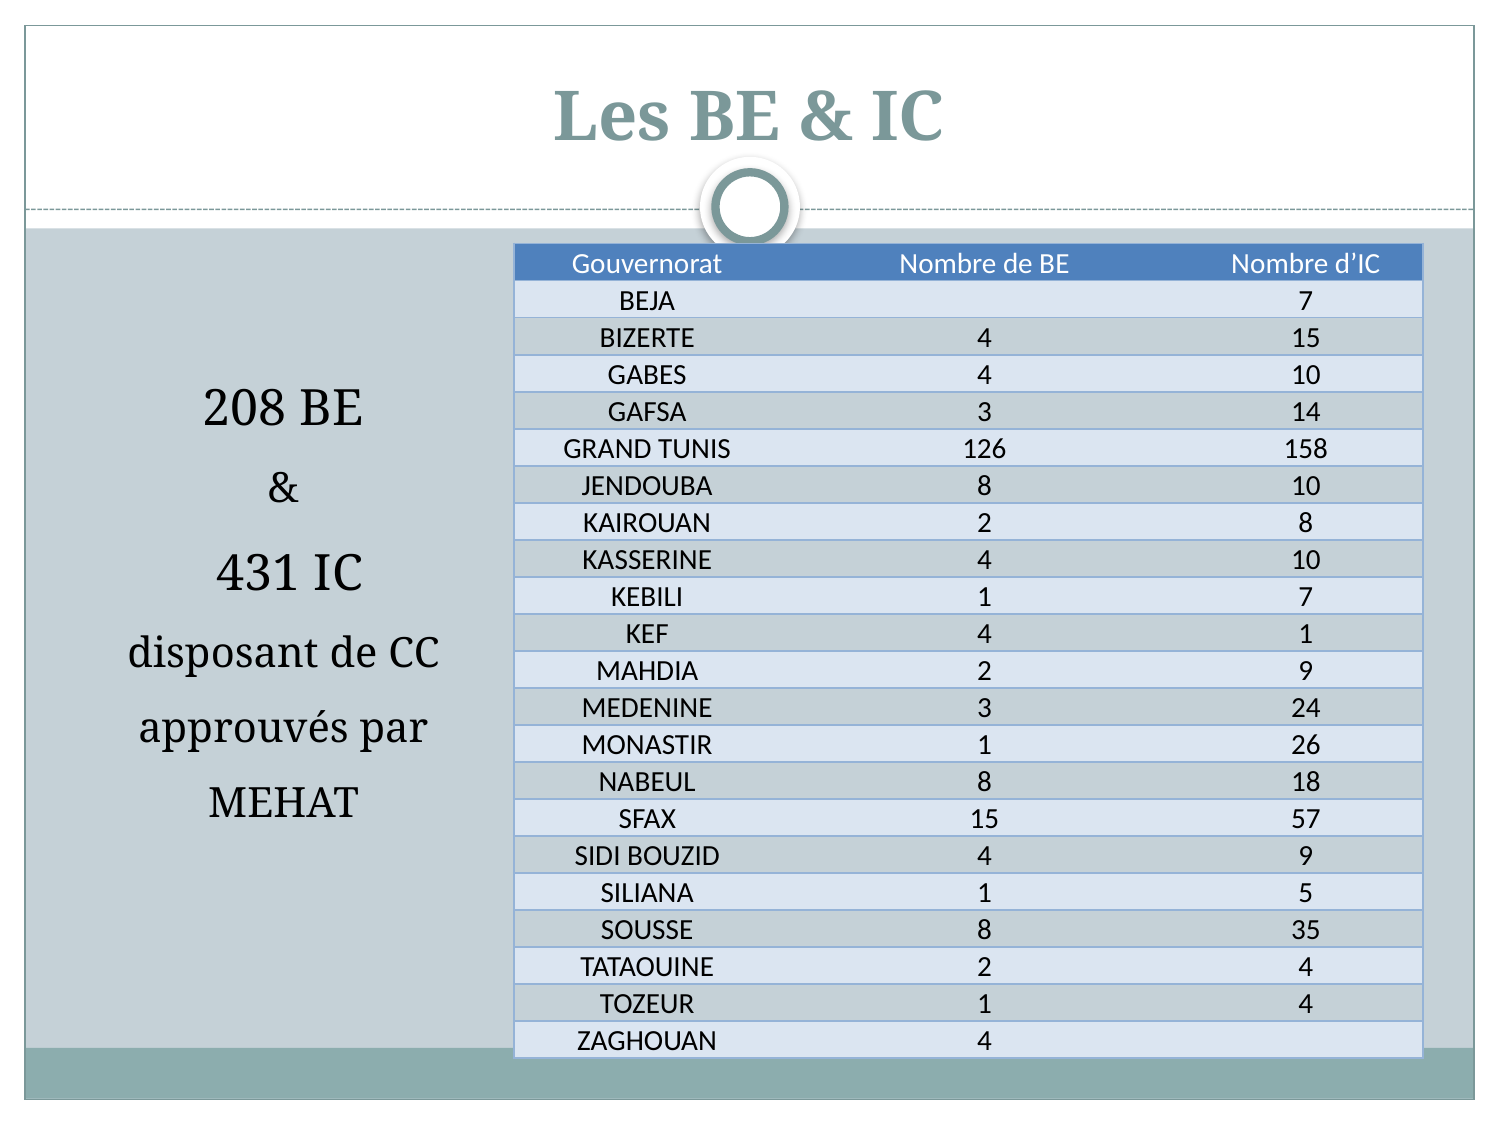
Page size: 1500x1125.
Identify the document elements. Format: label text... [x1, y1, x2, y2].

table_cell KAIROUAN [515, 504, 781, 539]
table_cell SILIANA [515, 874, 781, 909]
table_cell JENDOUBA [515, 467, 781, 502]
table_cell 8 [781, 467, 1188, 502]
table_cell SIDI BOUZID [515, 837, 781, 872]
table_cell MEDENINE [515, 689, 781, 724]
table_cell 2 [781, 504, 1188, 539]
table_cell 15 [1188, 318, 1422, 354]
table_cell NABEUL [515, 763, 781, 798]
table_cell 1 [781, 874, 1188, 909]
table_cell 4 [781, 318, 1188, 354]
title Les BE & IC [49, 37, 1450, 162]
table_cell SOUSSE [515, 911, 781, 946]
table_cell 26 [1188, 726, 1422, 761]
table_cell 10 [1188, 467, 1422, 502]
table_cell 8 [781, 763, 1188, 798]
table_cell 2 [781, 652, 1188, 687]
table_cell TOZEUR [515, 985, 781, 1020]
table_cell 14 [1188, 393, 1422, 428]
table_cell 4 [781, 356, 1188, 391]
table_cell [781, 281, 1188, 317]
table_cell 4 [1188, 985, 1422, 1020]
table_cell ZAGHOUAN [515, 1022, 781, 1057]
table_cell 3 [781, 689, 1188, 724]
table_cell 4 [781, 615, 1188, 650]
table_cell BEJA [515, 281, 781, 317]
table_header Nombre d’IC [1188, 244, 1422, 280]
table_cell KEF [515, 615, 781, 650]
table_cell 1 [781, 578, 1188, 613]
table_cell 1 [1188, 615, 1422, 650]
table_cell MAHDIA [515, 652, 781, 687]
table_cell TATAOUINE [515, 948, 781, 983]
table_cell 10 [1188, 541, 1422, 576]
table_cell 7 [1188, 281, 1422, 317]
table_cell 1 [781, 726, 1188, 761]
table_cell GAFSA [515, 393, 781, 428]
table_cell 9 [1188, 837, 1422, 872]
table_cell 35 [1188, 911, 1422, 946]
table_cell 4 [781, 1022, 1188, 1057]
table_cell 18 [1188, 763, 1422, 798]
table_cell GABES [515, 356, 781, 391]
table_cell KASSERINE [515, 541, 781, 576]
table_cell 2 [781, 948, 1188, 983]
table_cell 24 [1188, 689, 1422, 724]
table_cell 8 [781, 911, 1188, 946]
table_header Gouvernorat [515, 244, 781, 280]
table_cell 4 [781, 541, 1188, 576]
text_box 208 BE & 431 IC disposant de CC approuvés par MEHAT [76, 338, 491, 833]
table_cell SFAX [515, 800, 781, 835]
table_cell 1 [781, 985, 1188, 1020]
table_cell 158 [1188, 430, 1422, 465]
table_cell 9 [1188, 652, 1422, 687]
table_cell 4 [781, 837, 1188, 872]
table_cell 15 [781, 800, 1188, 835]
table_cell KEBILI [515, 578, 781, 613]
table_cell 10 [1188, 356, 1422, 391]
table_cell 7 [1188, 578, 1422, 613]
table_cell 4 [1188, 948, 1422, 983]
table_cell [1188, 1022, 1422, 1057]
table_cell 5 [1188, 874, 1422, 909]
table_cell 126 [781, 430, 1188, 465]
table_cell 57 [1188, 800, 1422, 835]
table_header Nombre de BE [781, 244, 1188, 280]
table_cell MONASTIR [515, 726, 781, 761]
table_cell 8 [1188, 504, 1422, 539]
table_cell BIZERTE [515, 318, 781, 354]
table_cell 3 [781, 393, 1188, 428]
table_cell GRAND TUNIS [515, 430, 781, 465]
